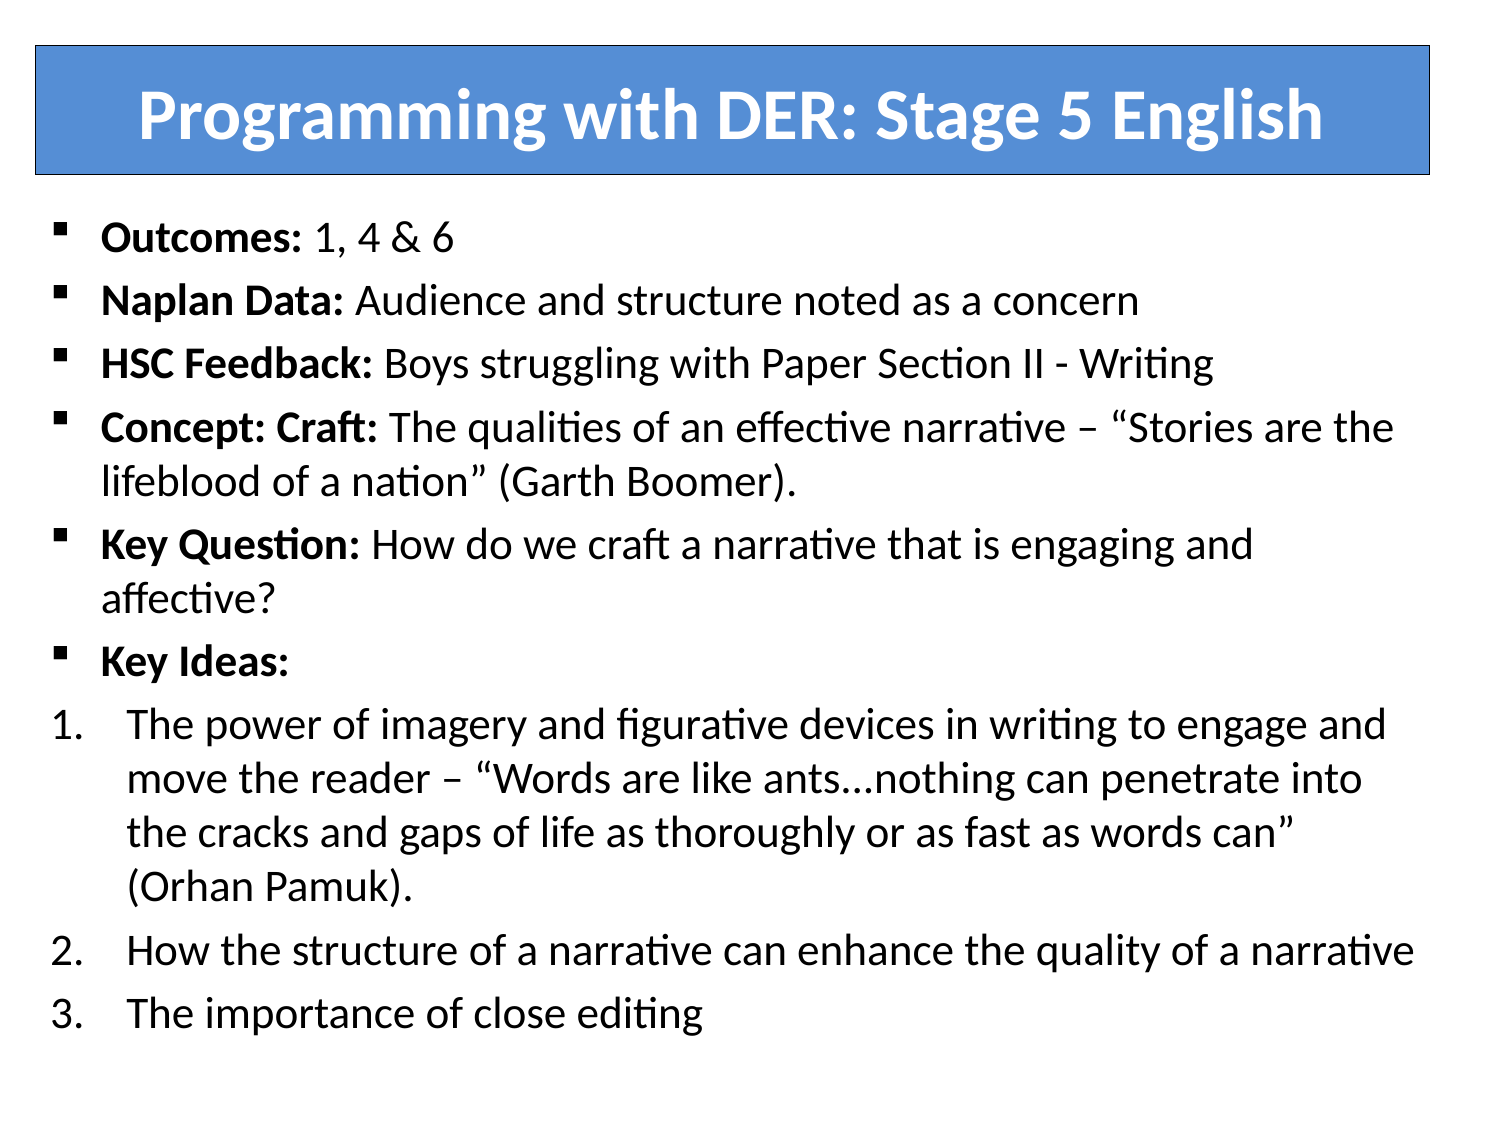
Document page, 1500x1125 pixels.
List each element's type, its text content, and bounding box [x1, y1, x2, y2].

list Outcomes: 1, 4 & 6 Naplan Data: Audience and structure noted as a concern HSC Feedback: Boys struggling with Paper Section II - Writing Concept: Craft: The qualities of an effective narrative – “Stories are the lifeblood of a nation” (Garth Boomer). Key Question: How do we craft a narrative that is engaging and affective? Key Ideas: The power of imagery and figurative devices in writing to engage and move the reader – “Words are like ants...nothing can penetrate into the cracks and gaps of life as thoroughly or as fast as words can” (Orhan Pamuk). How the structure of a narrative can enhance the quality of a narrative The importance of close editing [35, 200, 1442, 1079]
title Programming with DER: Stage 5 English [35, 45, 1430, 175]
